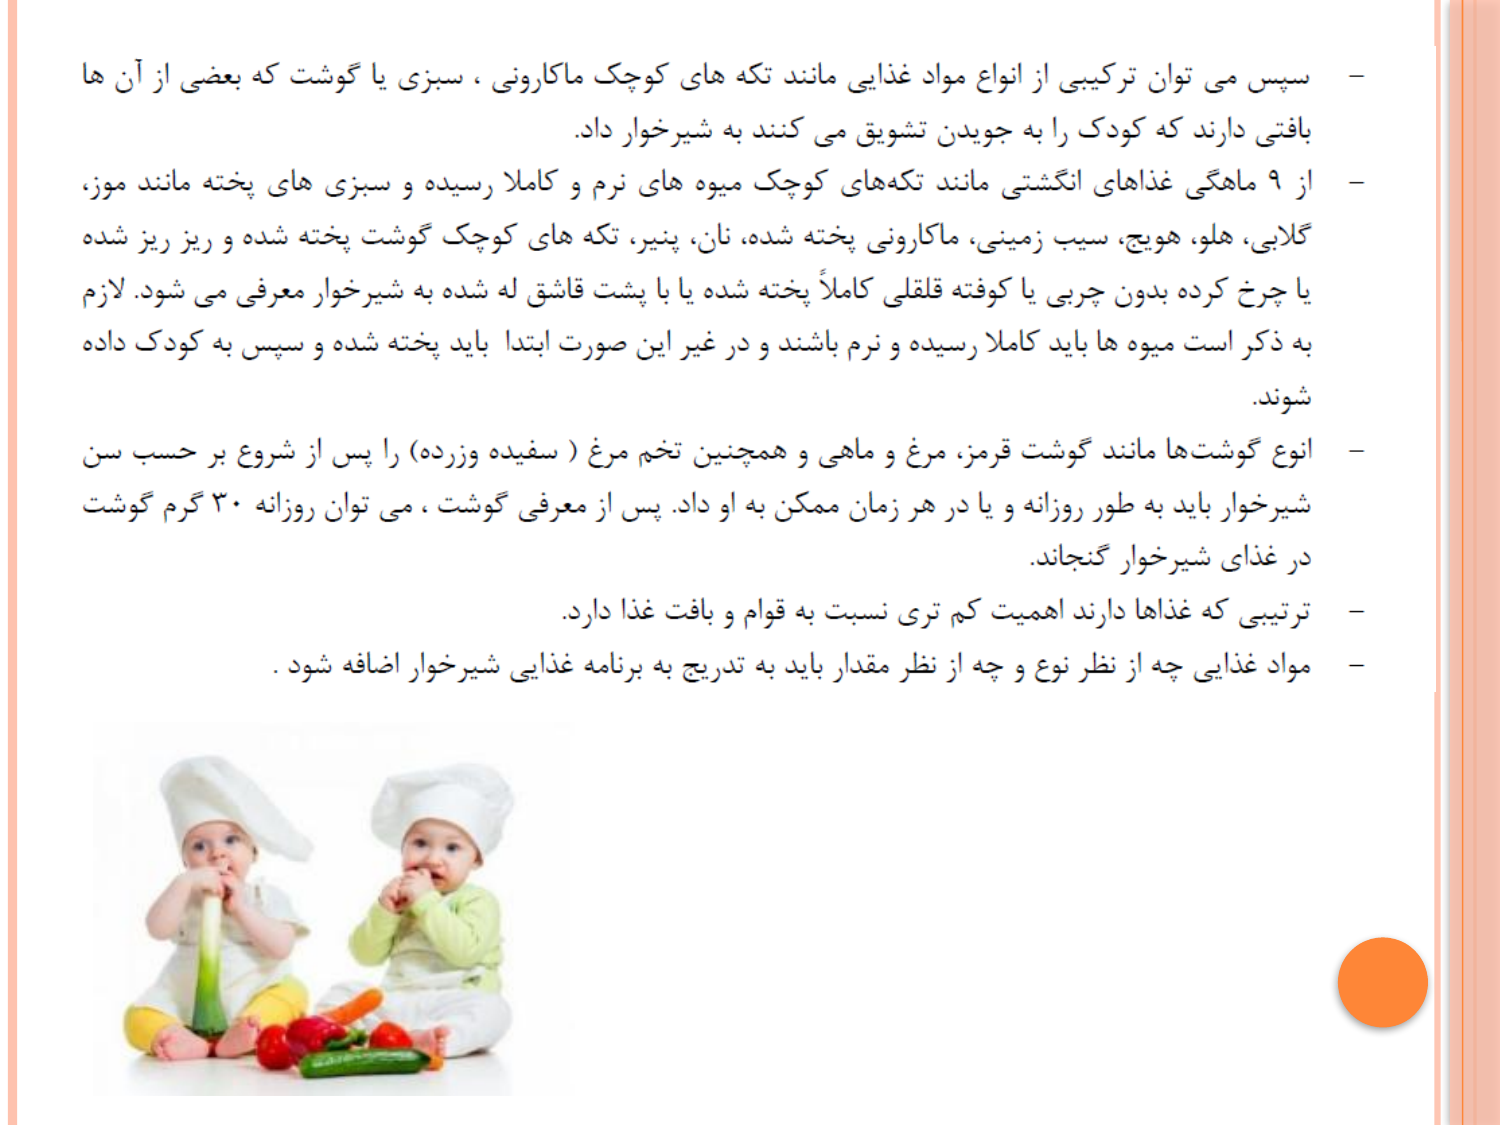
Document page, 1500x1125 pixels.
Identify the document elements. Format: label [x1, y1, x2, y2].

picture [93, 721, 575, 1097]
list [61, 46, 1437, 692]
